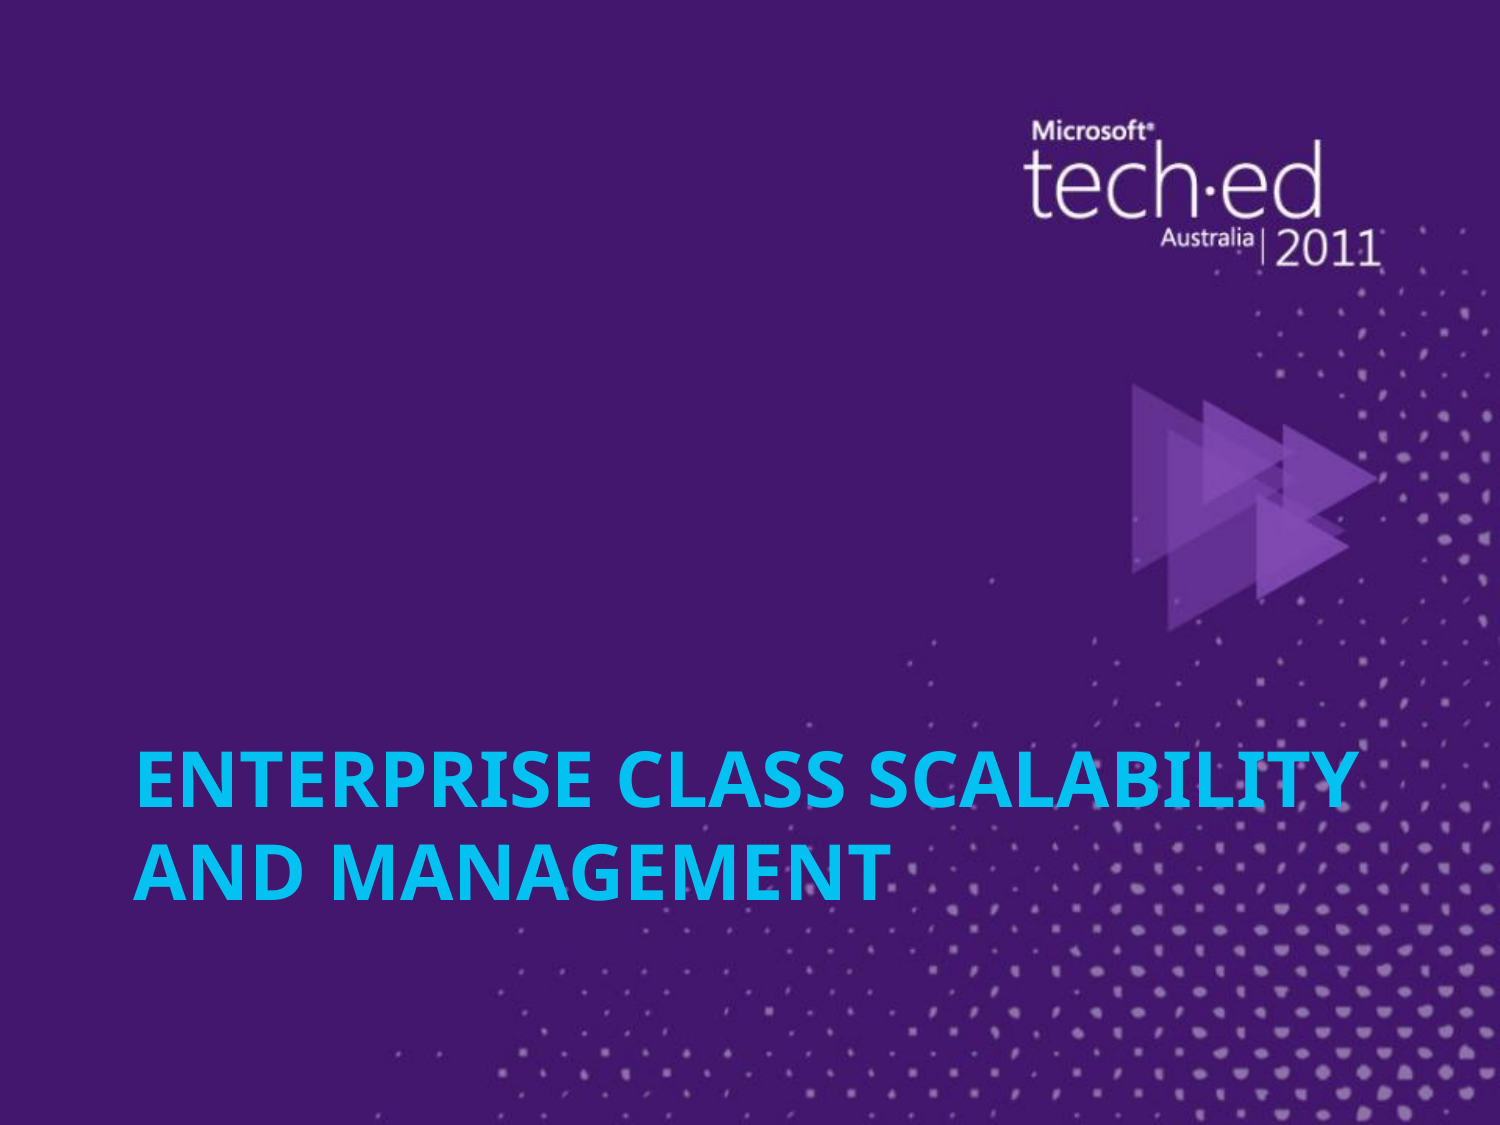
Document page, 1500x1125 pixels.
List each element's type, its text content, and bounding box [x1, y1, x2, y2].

title Enterprise class scalability and management [118, 722, 1394, 947]
picture [0, 0, 1500, 1125]
